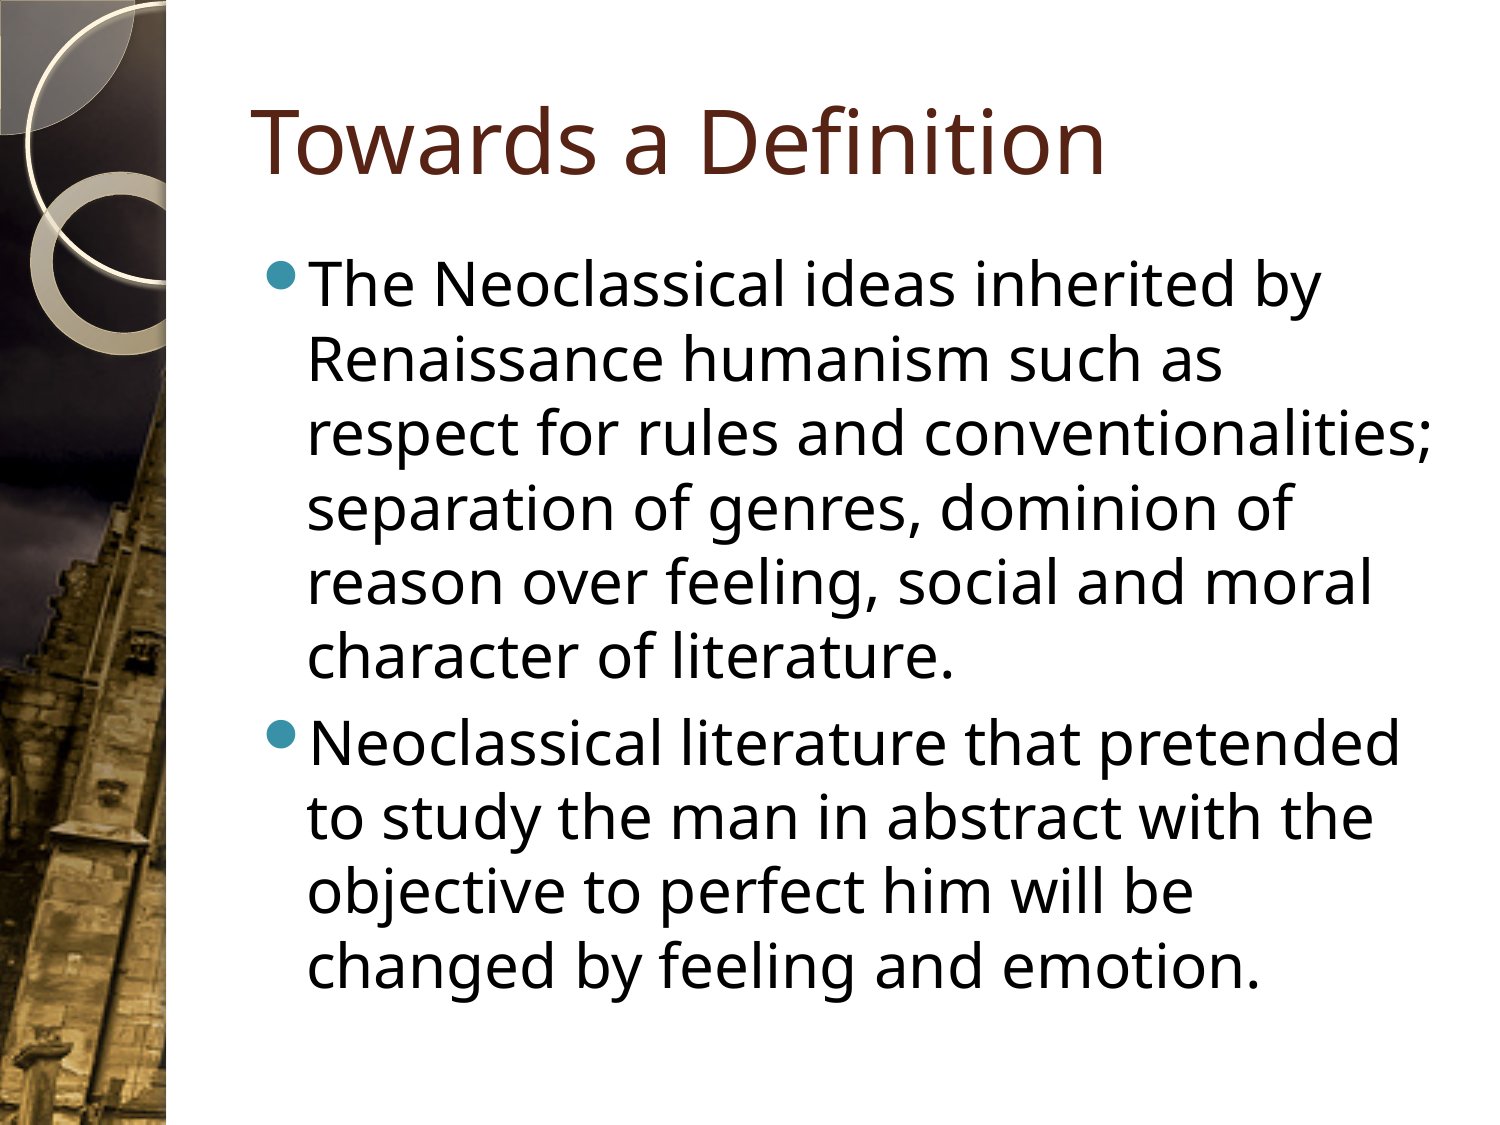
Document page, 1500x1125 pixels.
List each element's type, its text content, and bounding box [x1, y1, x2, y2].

picture [32, 13, 160, 207]
list The Neoclassical ideas inherited by Renaissance humanism such as respect for rules and conventionalities; separation of genres, dominion of reason over feeling, social and moral character of literature. Neoclassical literature that pretended to study the man in abstract with the objective to perfect him will be changed by feeling and emotion. [235, 237, 1466, 1025]
picture [53, 241, 160, 332]
picture [136, 0, 164, 4]
title Towards a Definition [235, 45, 1466, 233]
picture [62, 195, 160, 280]
picture [0, 134, 166, 1125]
